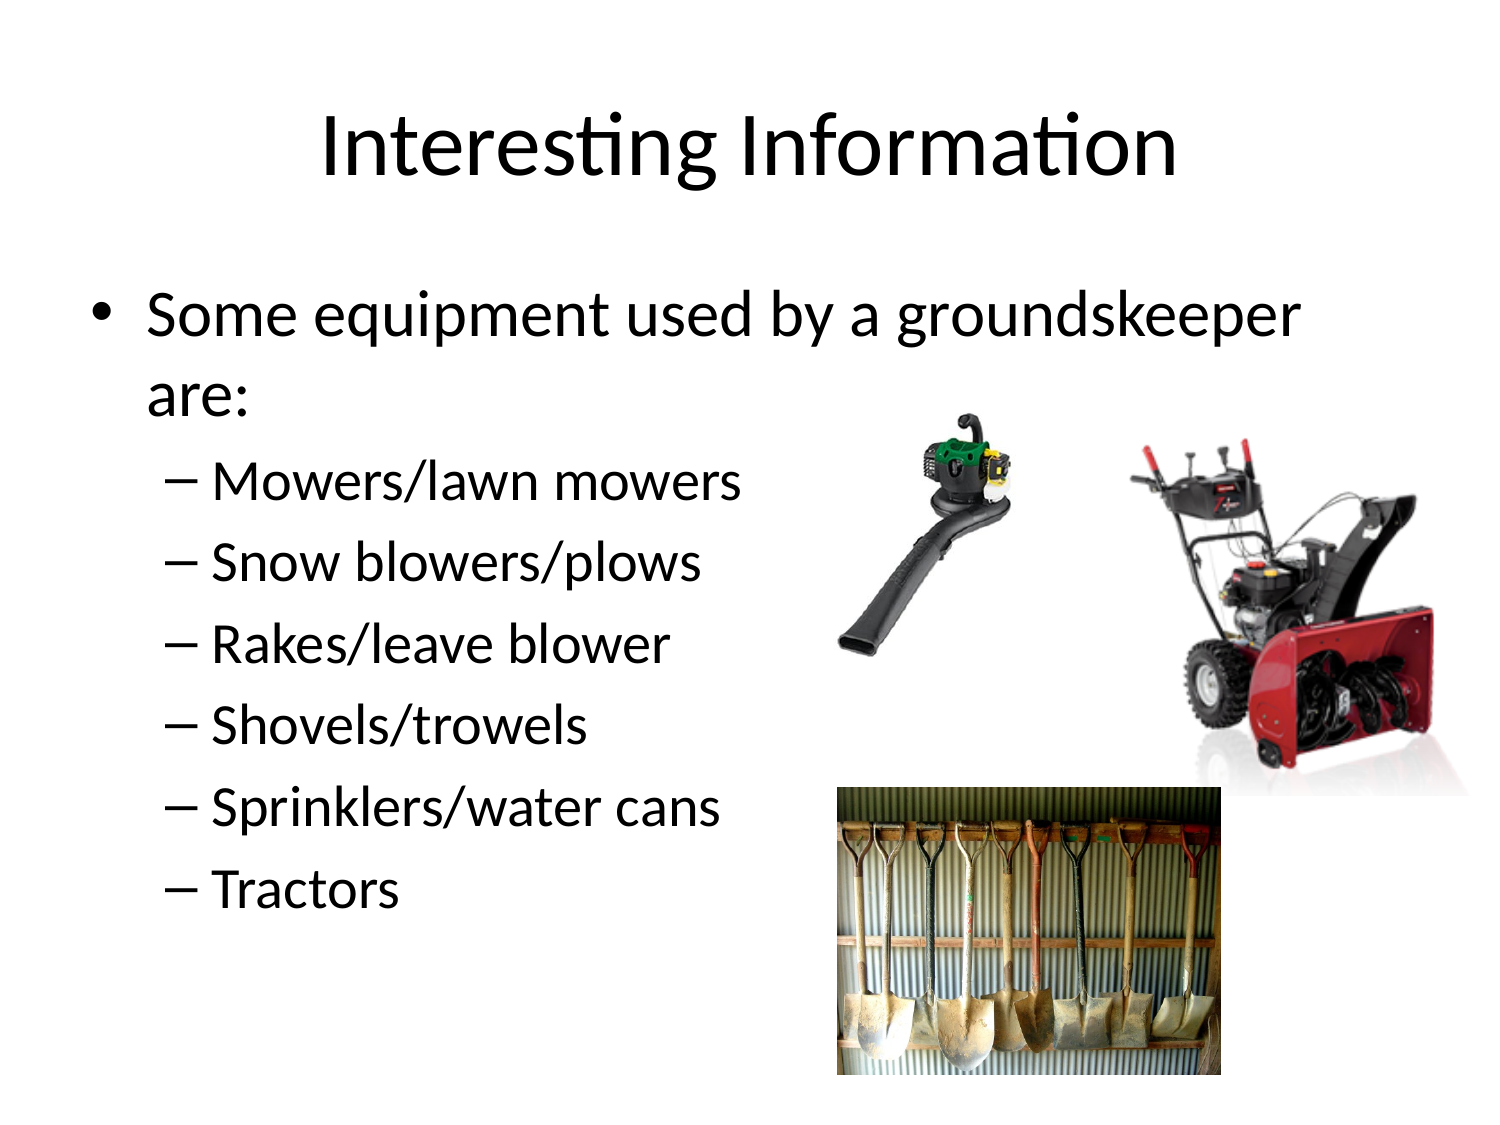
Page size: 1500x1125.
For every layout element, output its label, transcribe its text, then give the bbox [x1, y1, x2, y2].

list Some equipment used by a groundskeeper are: Mowers/lawn mowers Snow blowers/plows Rakes/leave blower Shovels/trowels Sprinklers/water cans Tractors [75, 262, 1425, 1005]
picture [837, 349, 1472, 1076]
picture [812, 399, 1079, 666]
title Interesting Information [75, 45, 1425, 233]
